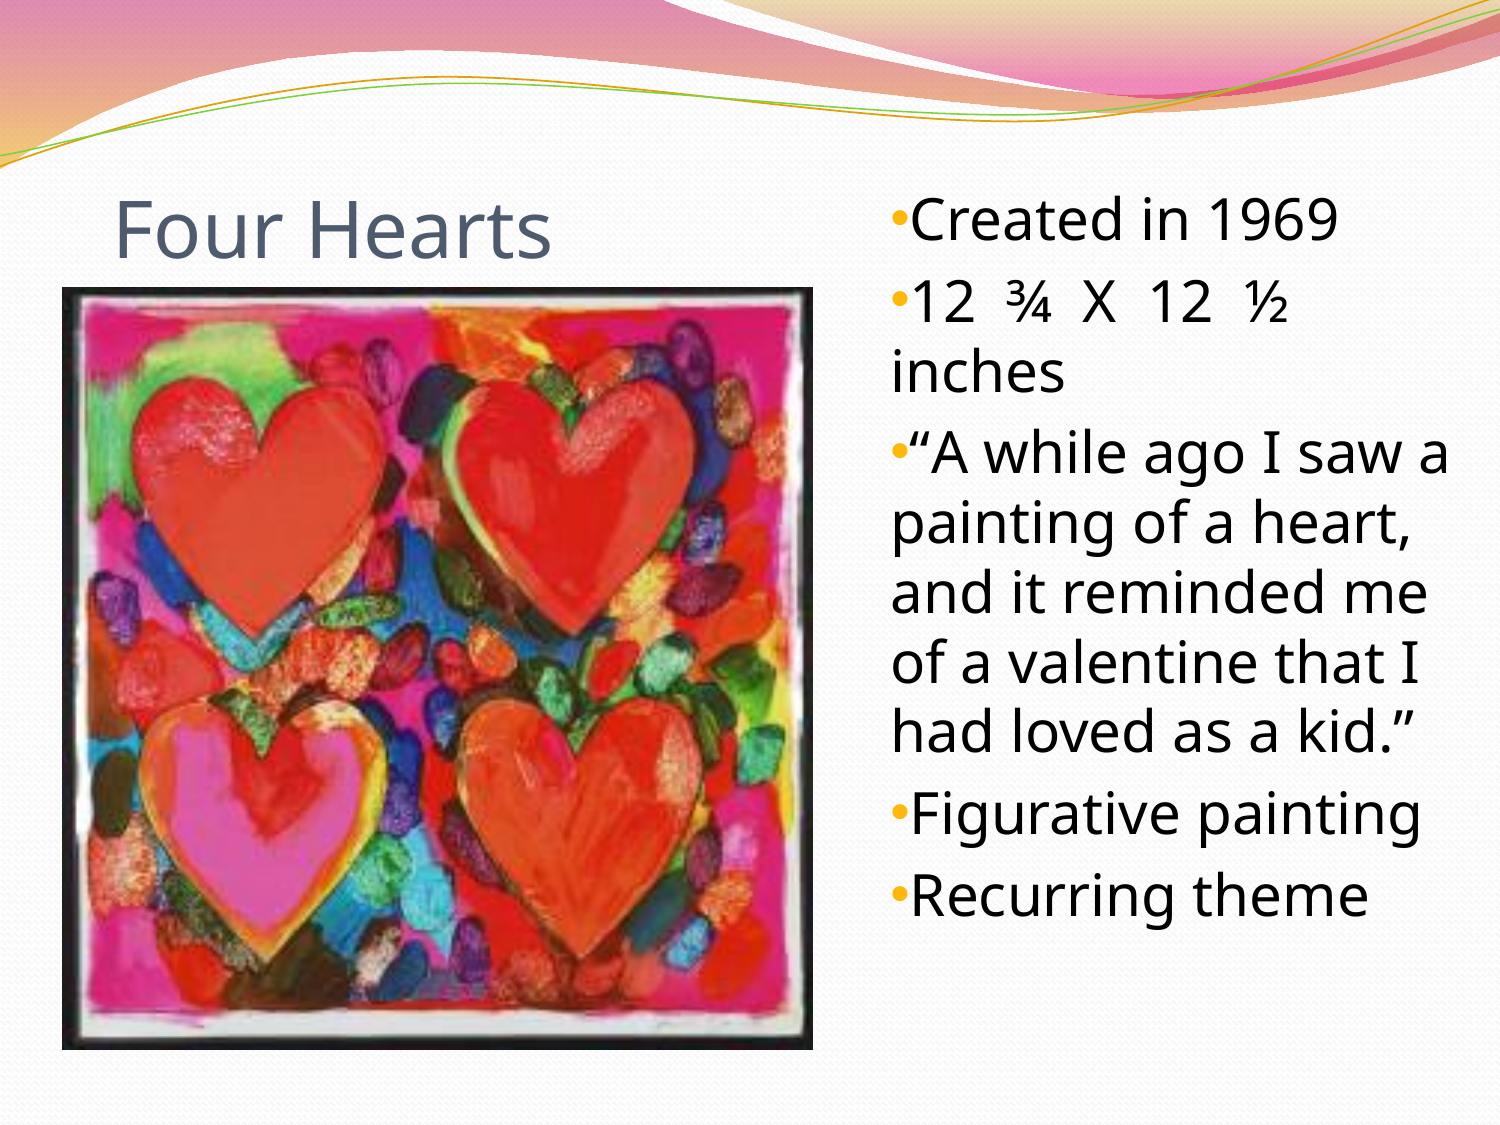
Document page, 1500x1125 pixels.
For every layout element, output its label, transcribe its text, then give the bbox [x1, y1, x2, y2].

title Four Hearts [112, 84, 563, 275]
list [62, 287, 813, 1050]
list Created in 1969 12 ¾ X 12 ½ inches “A while ago I saw a painting of a heart, and it reminded me of a valentine that I had loved as a kid.” Figurative painting Recurring theme [887, 174, 1456, 982]
